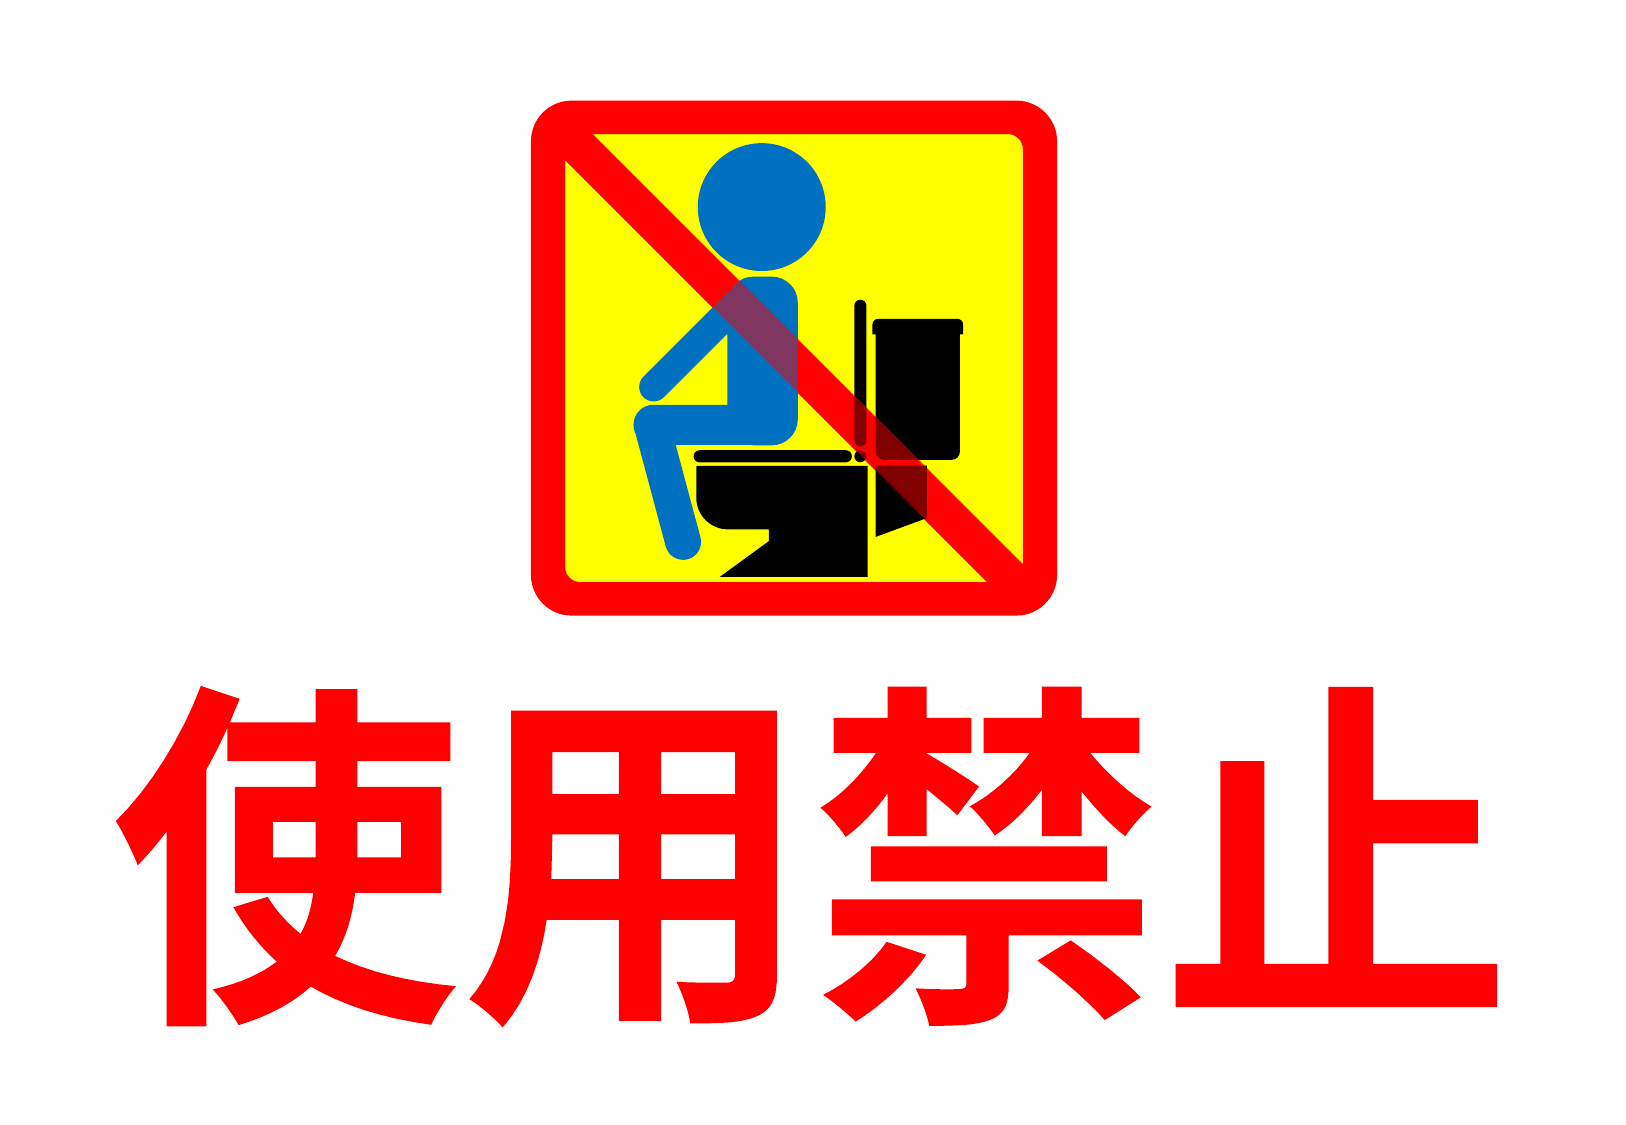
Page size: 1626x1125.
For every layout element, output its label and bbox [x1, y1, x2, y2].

text_box [530, 100, 1058, 616]
